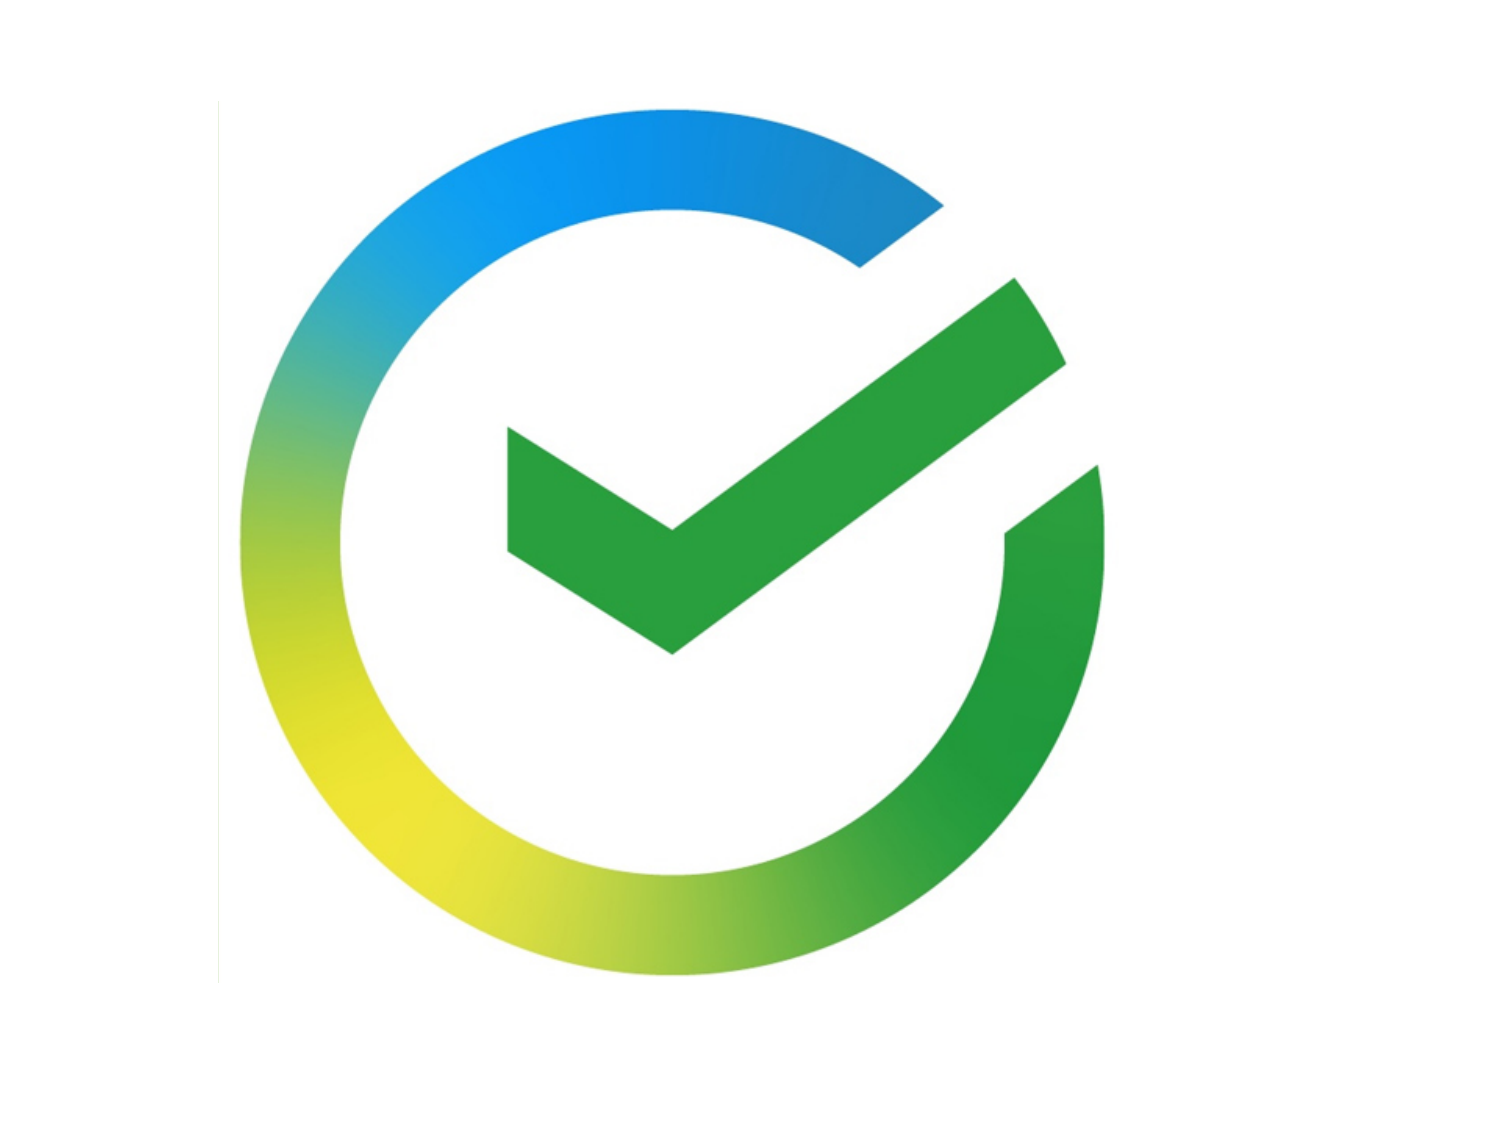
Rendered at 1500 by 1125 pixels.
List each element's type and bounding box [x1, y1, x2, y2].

picture [218, 101, 1133, 984]
